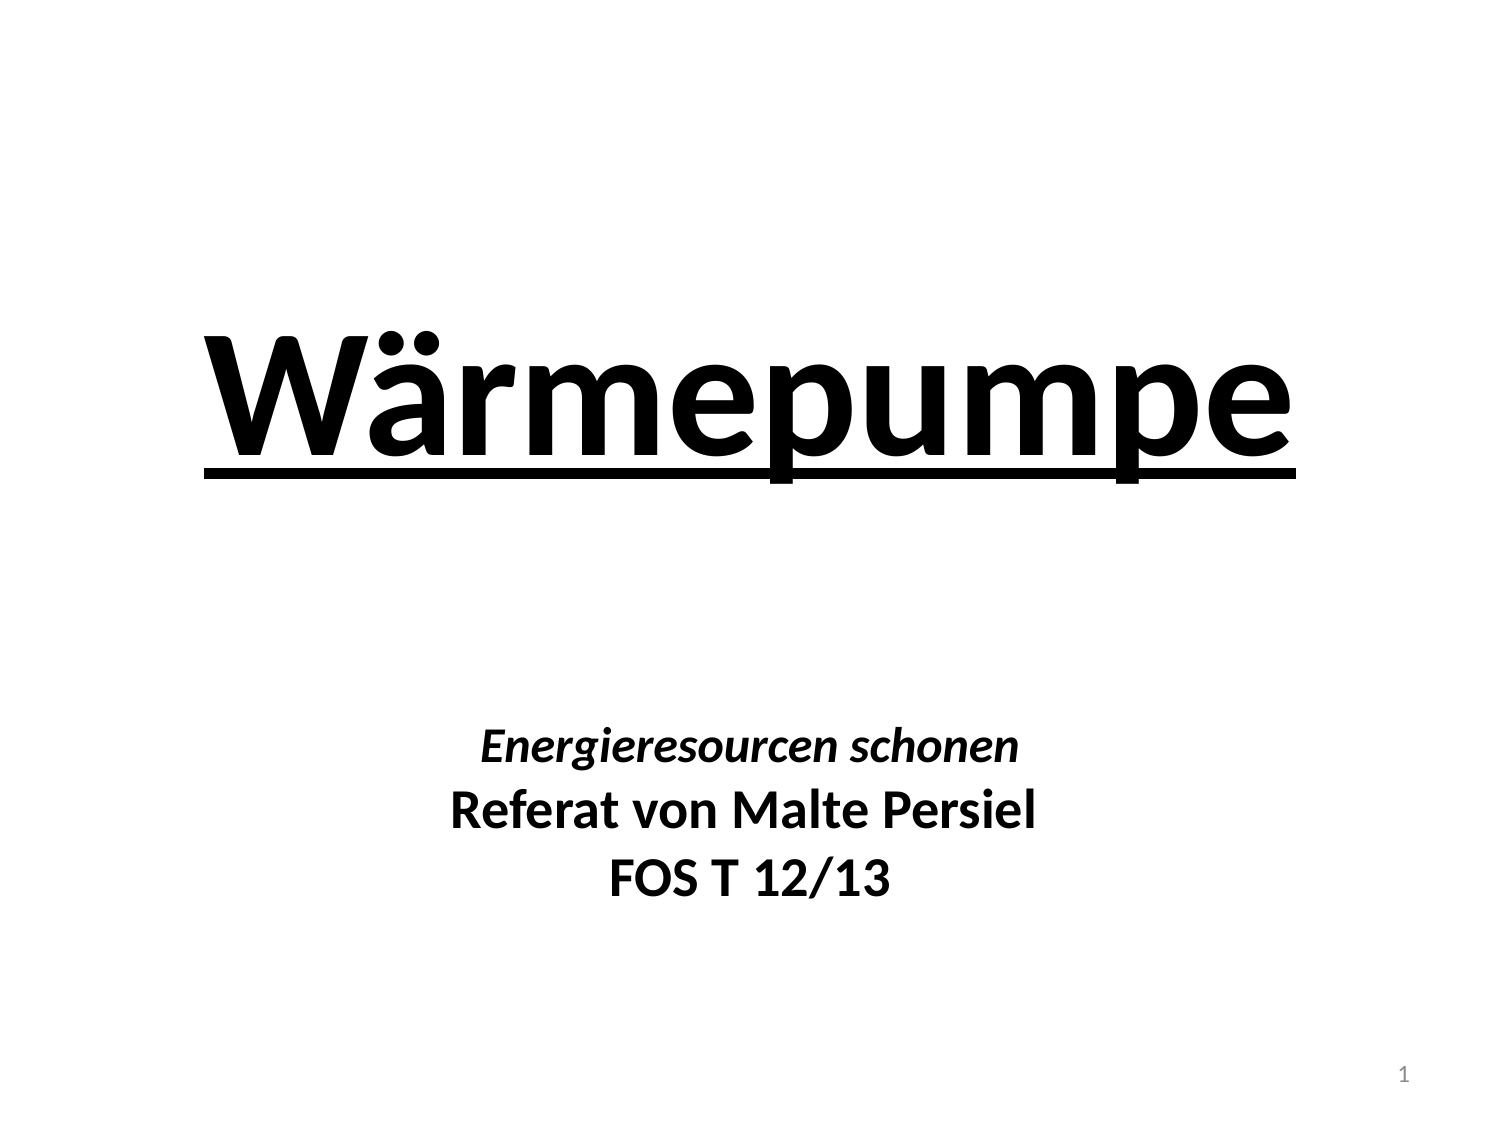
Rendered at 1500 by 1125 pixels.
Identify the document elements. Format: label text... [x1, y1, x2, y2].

title Wärmepumpe Energieresourcen schonen Referat von Malte Persiel FOS T 12/13 [112, 243, 1388, 1047]
slide_number 1 [1074, 1042, 1425, 1103]
